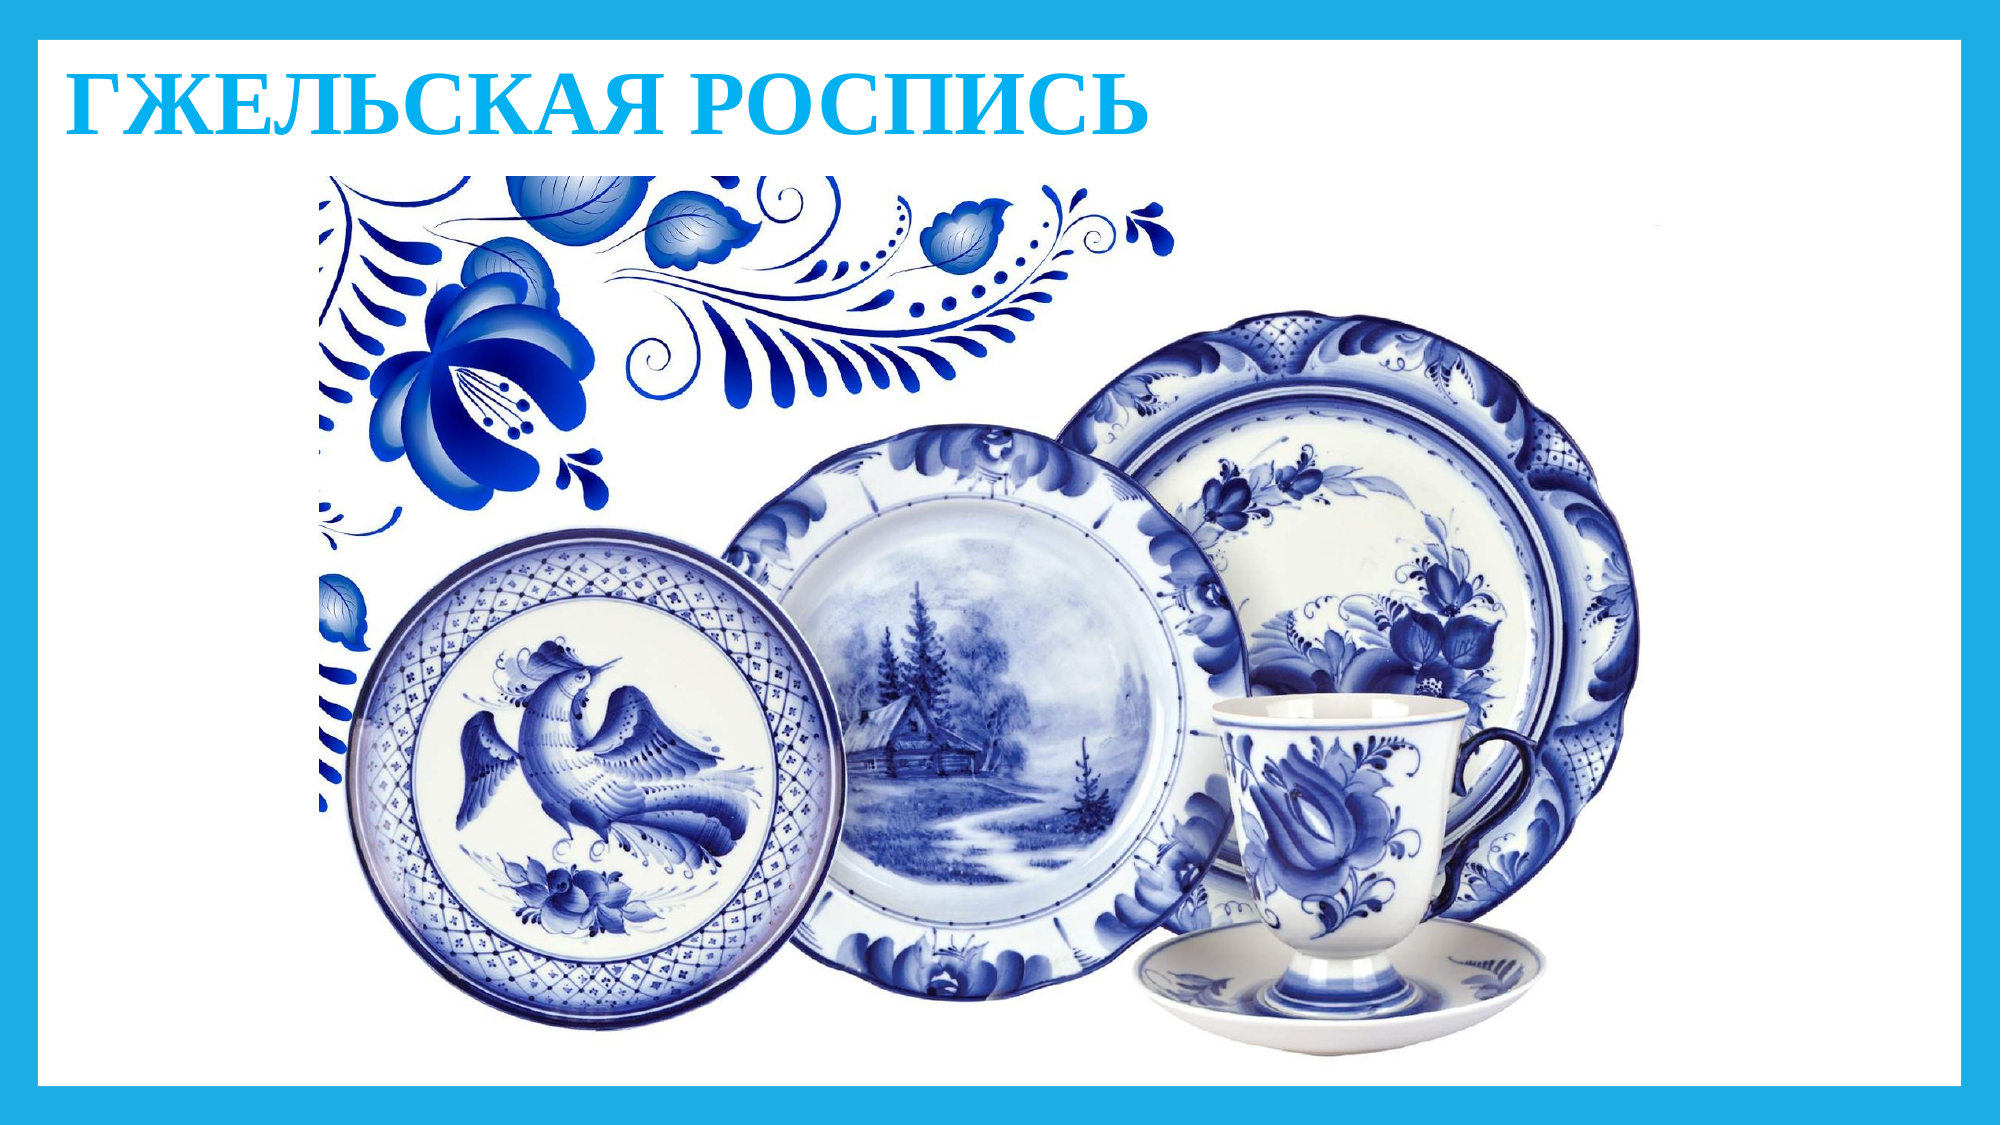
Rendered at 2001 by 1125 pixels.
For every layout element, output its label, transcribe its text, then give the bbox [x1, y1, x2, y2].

text_box ГЖЕЛЬСКАЯ РОСПИСЬ [51, 35, 1192, 161]
picture [319, 176, 1668, 1071]
